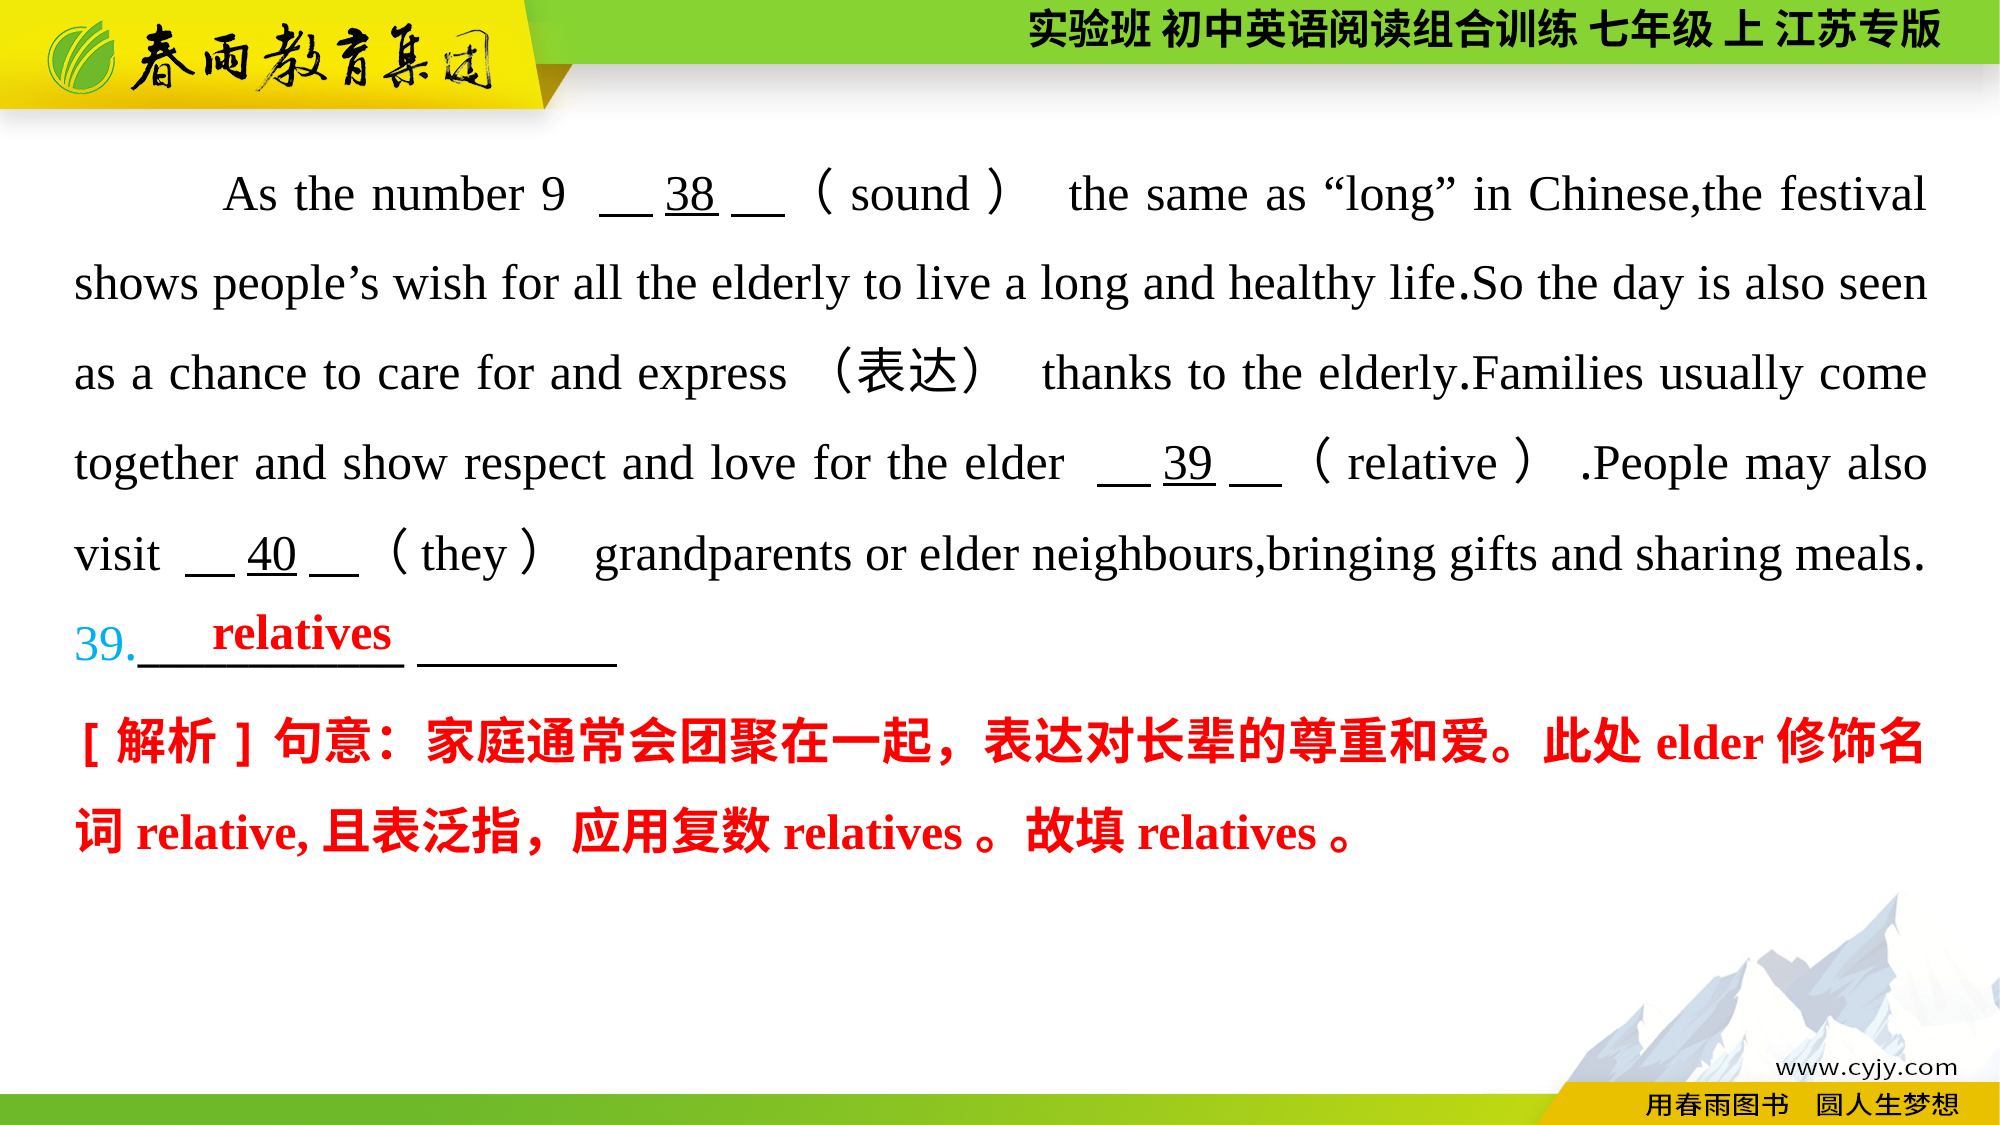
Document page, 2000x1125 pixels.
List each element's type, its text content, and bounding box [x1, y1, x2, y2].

text_box [解析]句意：家庭通常会团聚在一起，表达对长辈的尊重和爱。此处elder修饰名词relative,且表泛指，应用复数relatives。故填relatives。 [59, 672, 1944, 868]
text_box relatives [197, 592, 408, 667]
list As the number 9 38 （sound） the same as “long” in Chinese,the festival shows people’s wish for all the elderly to live a long and healthy life.So the day is also seen as a chance to care for and express（表达） thanks to the elderly.Families usually come together and show respect and love for the elder 39 （relative）.People may also visit 40 （they） grandparents or elder neighbours,bringing gifts and sharing meals. 39.____________ [59, 122, 1944, 672]
picture [0, 0, 2000, 1125]
